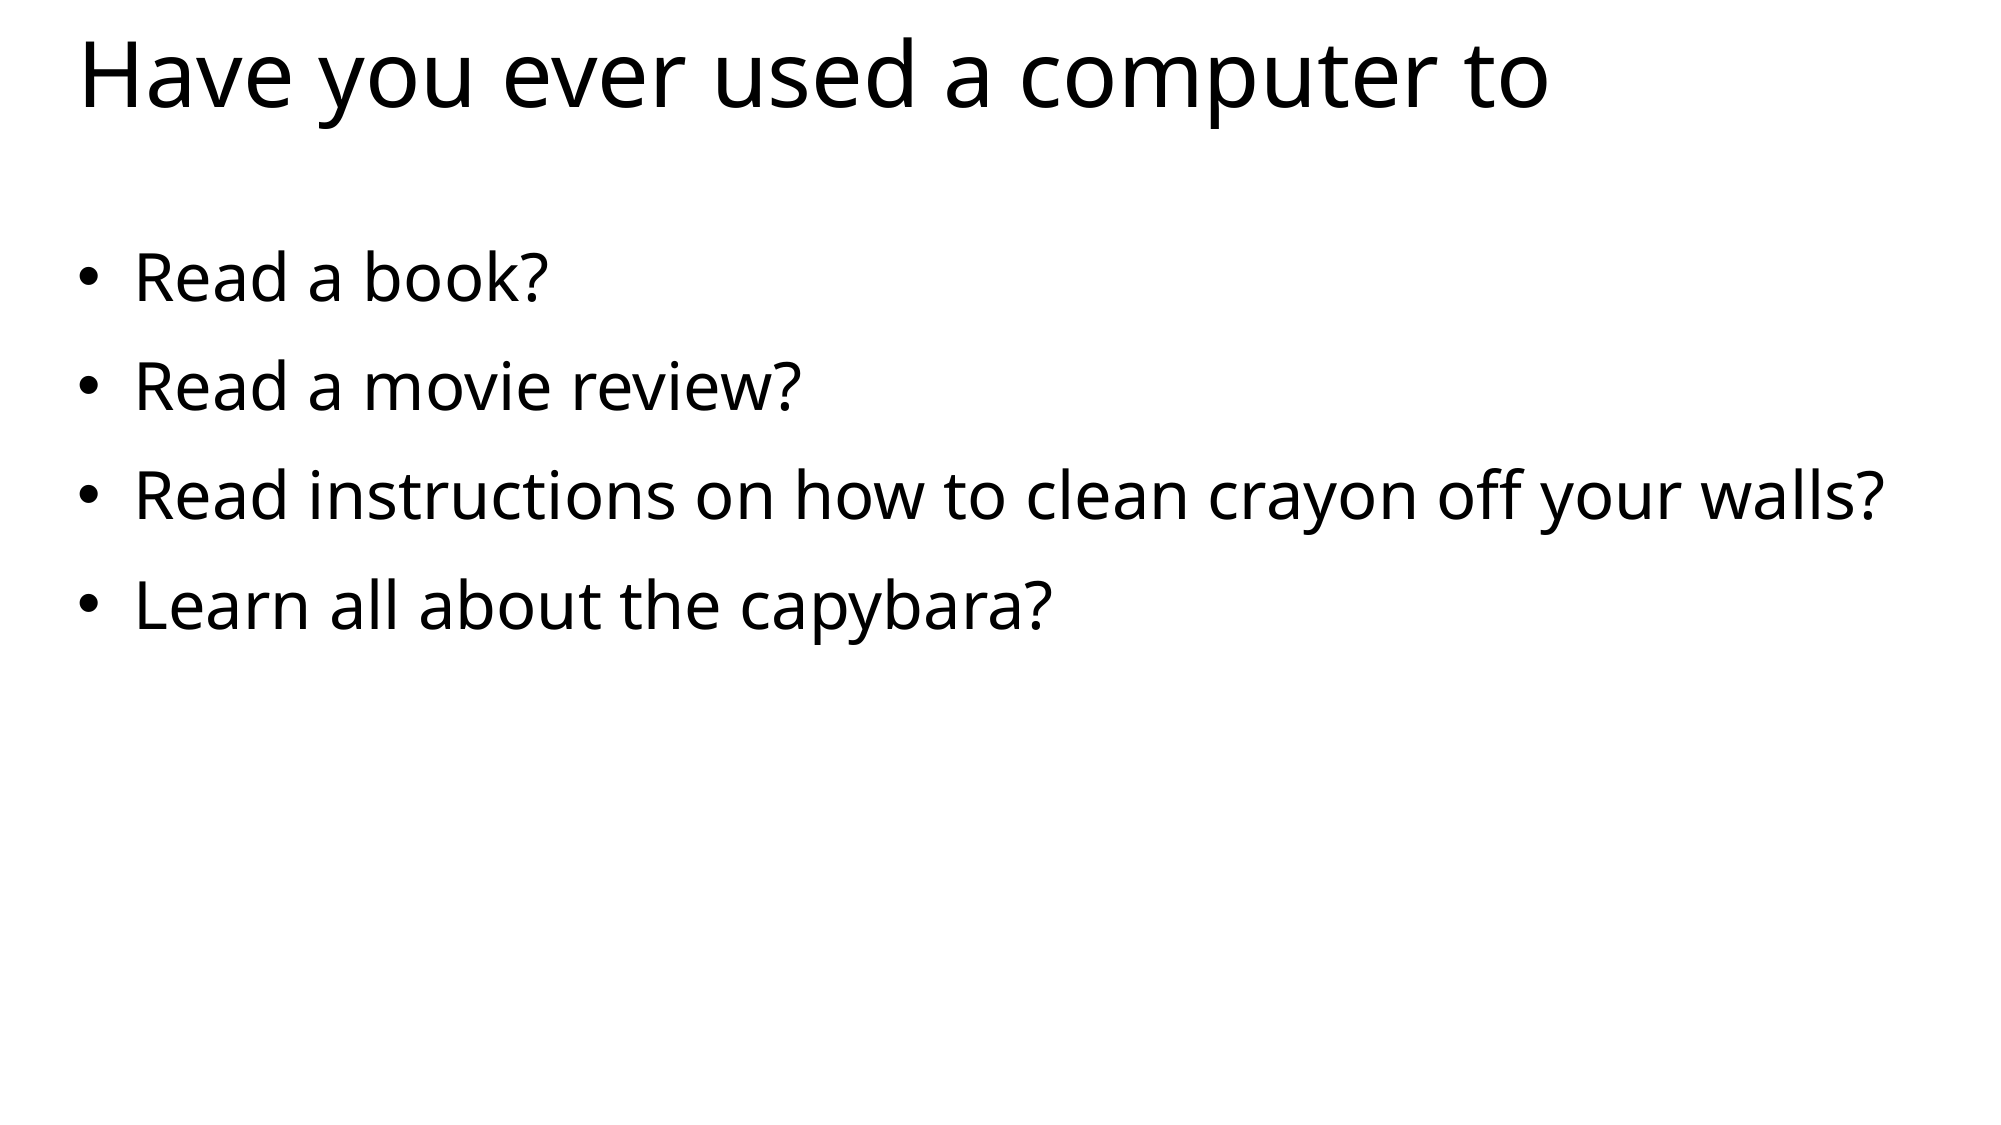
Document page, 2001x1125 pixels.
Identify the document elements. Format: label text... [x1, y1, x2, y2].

list Read a book? Read a movie review? Read instructions on how to clean crayon off your walls? Learn all about the capybara? [62, 227, 1953, 1096]
title Have you ever used a computer to [62, 29, 1953, 205]
